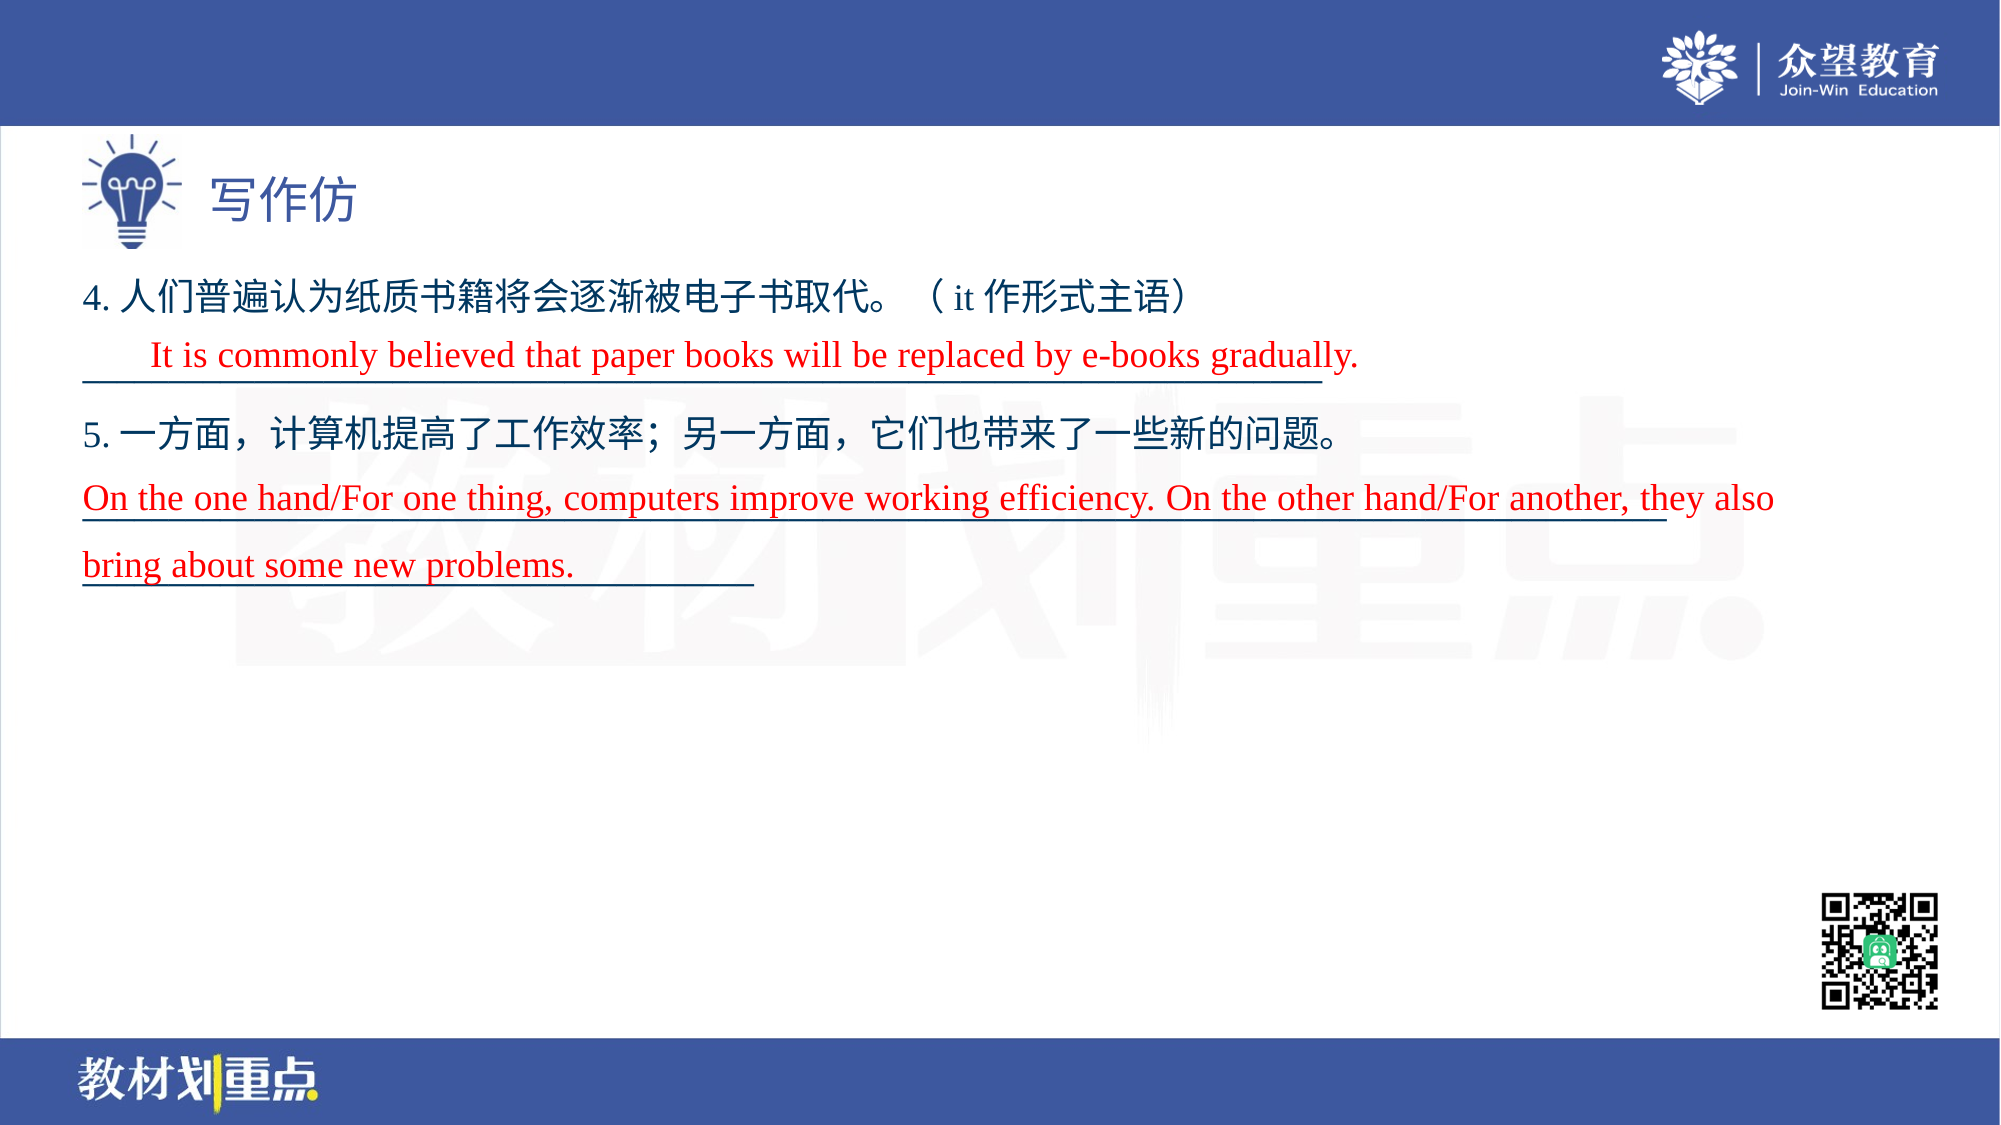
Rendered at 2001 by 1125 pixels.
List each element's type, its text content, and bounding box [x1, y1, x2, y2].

text_box 4.人们普遍认为纸质书籍将会逐渐被电子书取代。（it作形式主语） ________________________________________________________________________ 5.一方面，计算机提高了工作效率；另一方面，它们也带来了一些新的问题。 ____________________________________________________________________________________________ _______________________________________ [82, 248, 1817, 450]
text_box On the one hand/For one thing, computers improve working efficiency. On the other hand/For another, they also bring about some new problems. [82, 450, 1817, 578]
text_box 4.人们普遍认为纸质书籍将会逐渐被电子书取代。（it作形式主语） ________________________________________________________________________ 5.一方面，计算机提高了工作效率；另一方面，它们也带来了一些新的问题。 ____________________________________________________________________________________________ _______________________________________ [82, 578, 1817, 582]
text_box It is commonly believed that paper books will be replaced by e-books gradually. [83, 310, 1426, 369]
picture [0, 0, 2000, 1125]
